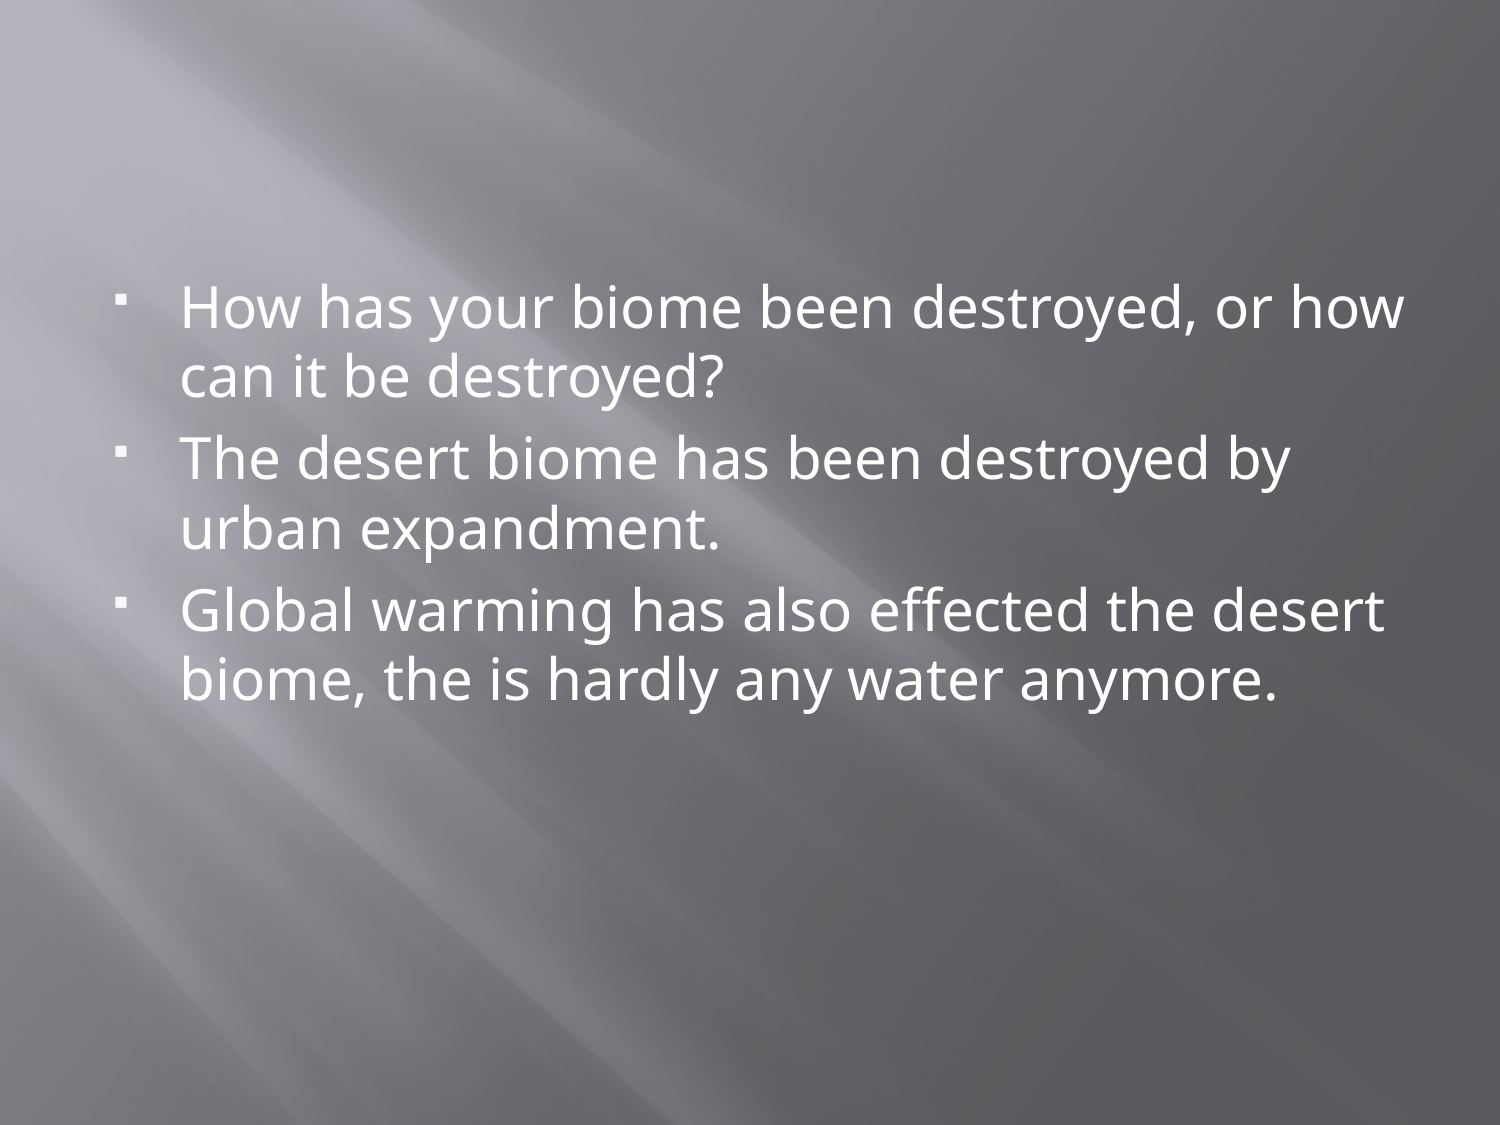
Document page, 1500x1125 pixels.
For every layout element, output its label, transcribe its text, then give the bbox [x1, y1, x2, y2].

list How has your biome been destroyed, or how can it be destroyed? The desert biome has been destroyed by urban expandment. Global warming has also effected the desert biome, the is hardly any water anymore. [75, 262, 1425, 1035]
